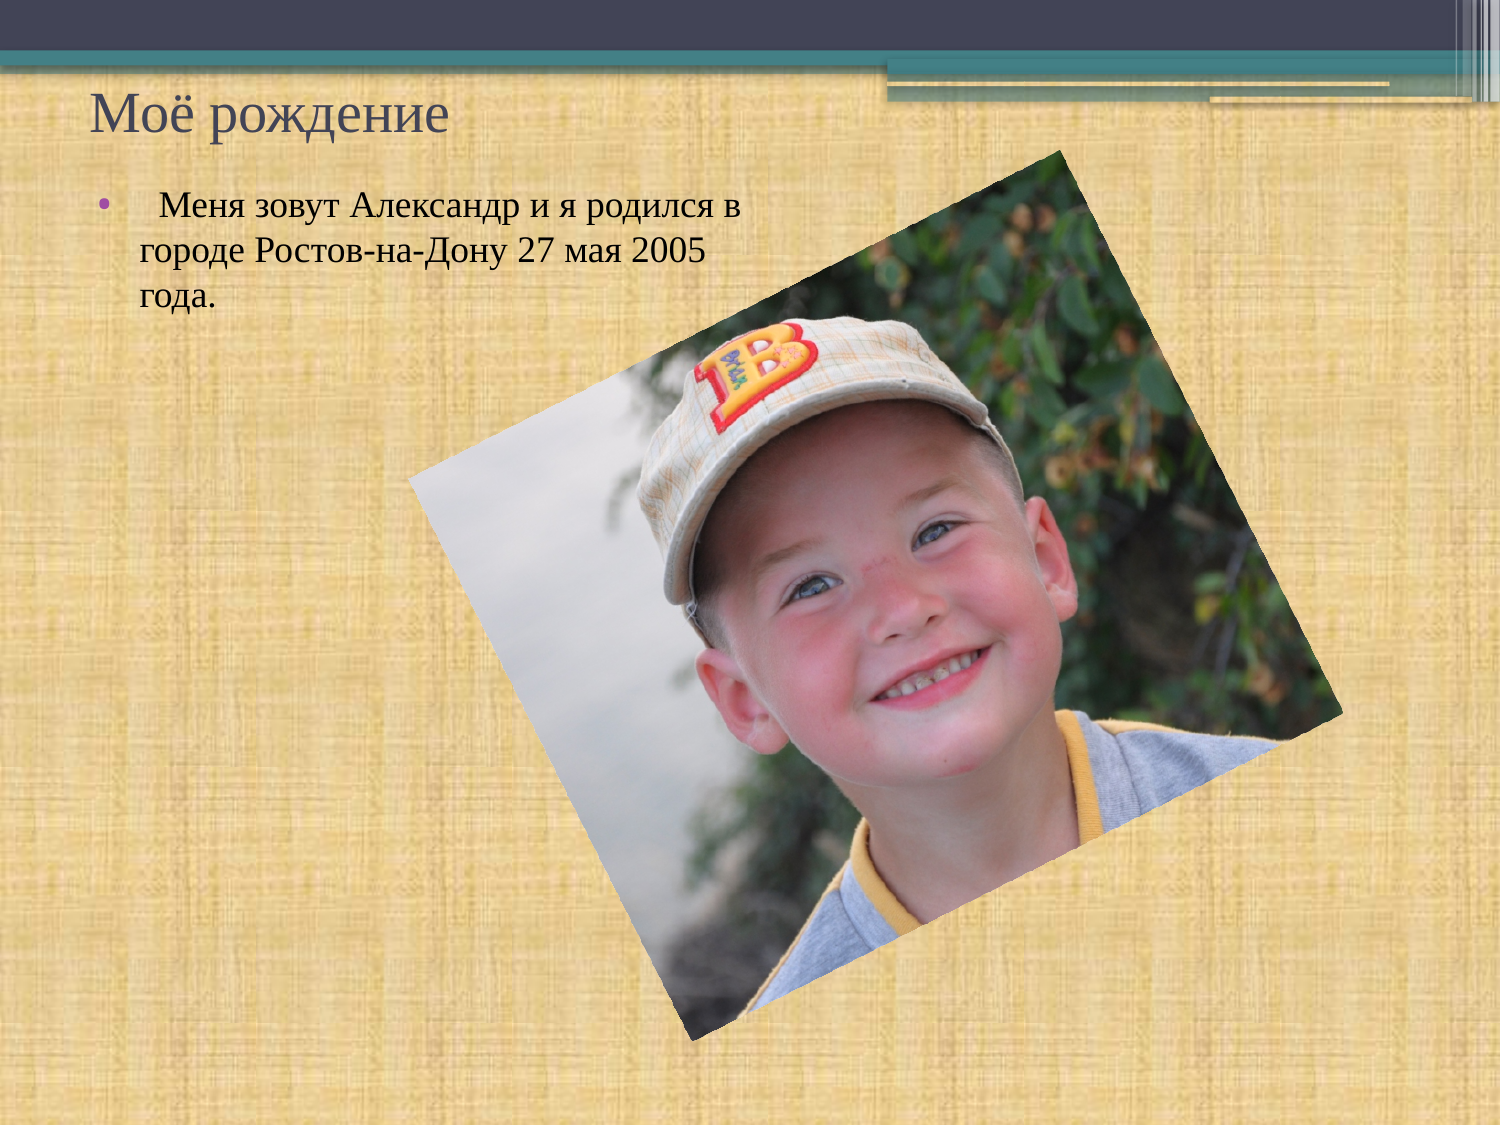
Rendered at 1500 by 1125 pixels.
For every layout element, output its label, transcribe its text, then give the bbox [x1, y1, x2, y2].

picture [0, 74, 1500, 1125]
list Меня зовут Александр и я родился в городе Ростов-на-Дону 27 мая 2005 года. [64, 172, 774, 1000]
title Моё рождение [75, 45, 1412, 173]
